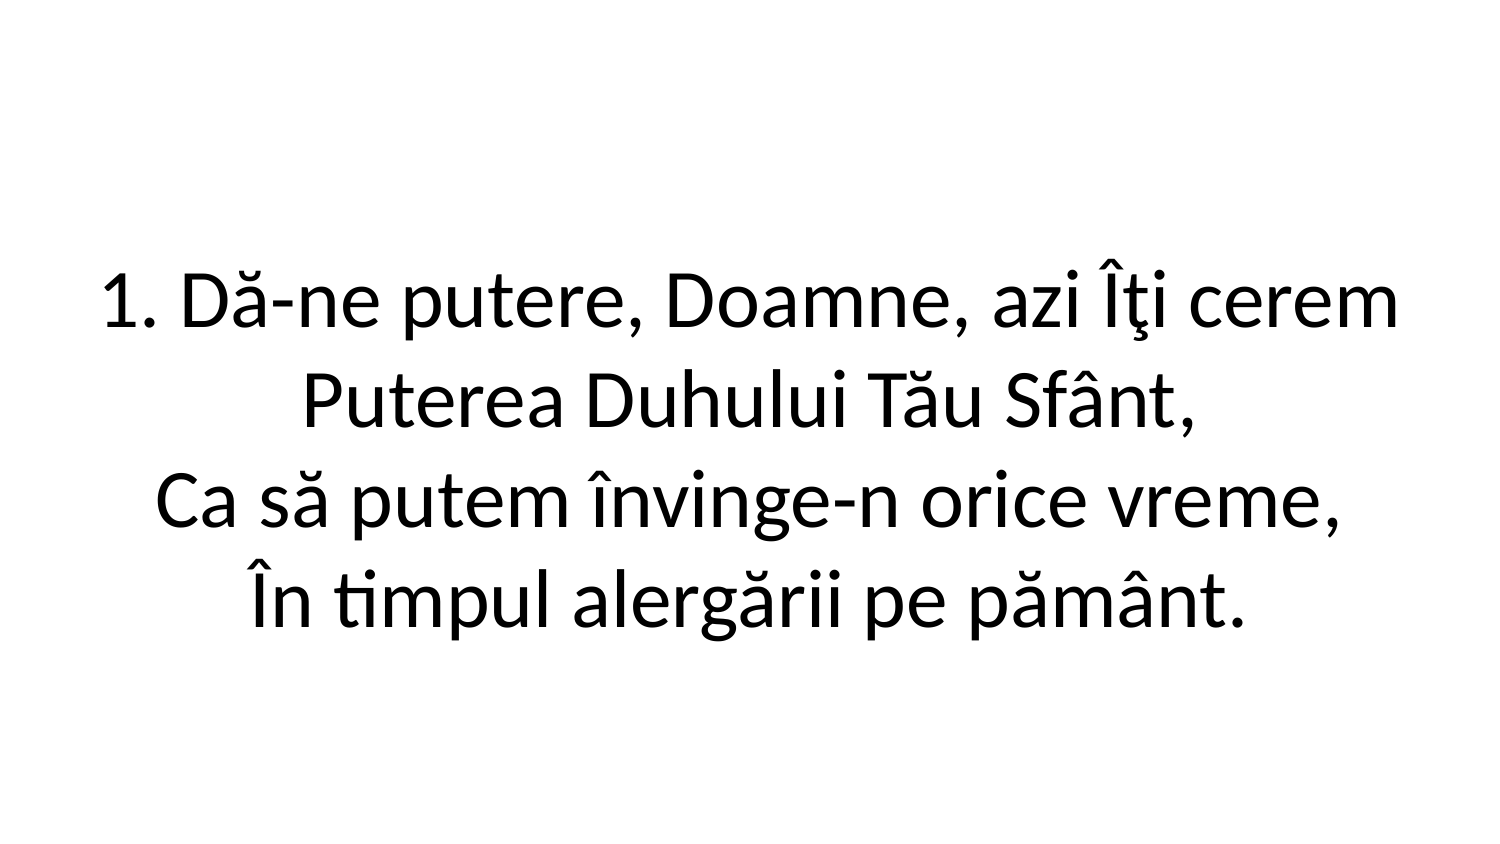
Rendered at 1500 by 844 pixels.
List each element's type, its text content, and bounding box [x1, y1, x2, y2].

text_box 1. Dă-ne putere, Doamne, azi Îţi cerem Puterea Duhului Tău Sfânt, Ca să putem învinge-n orice vreme, În timpul alergării pe pământ. [82, 192, 1417, 652]
